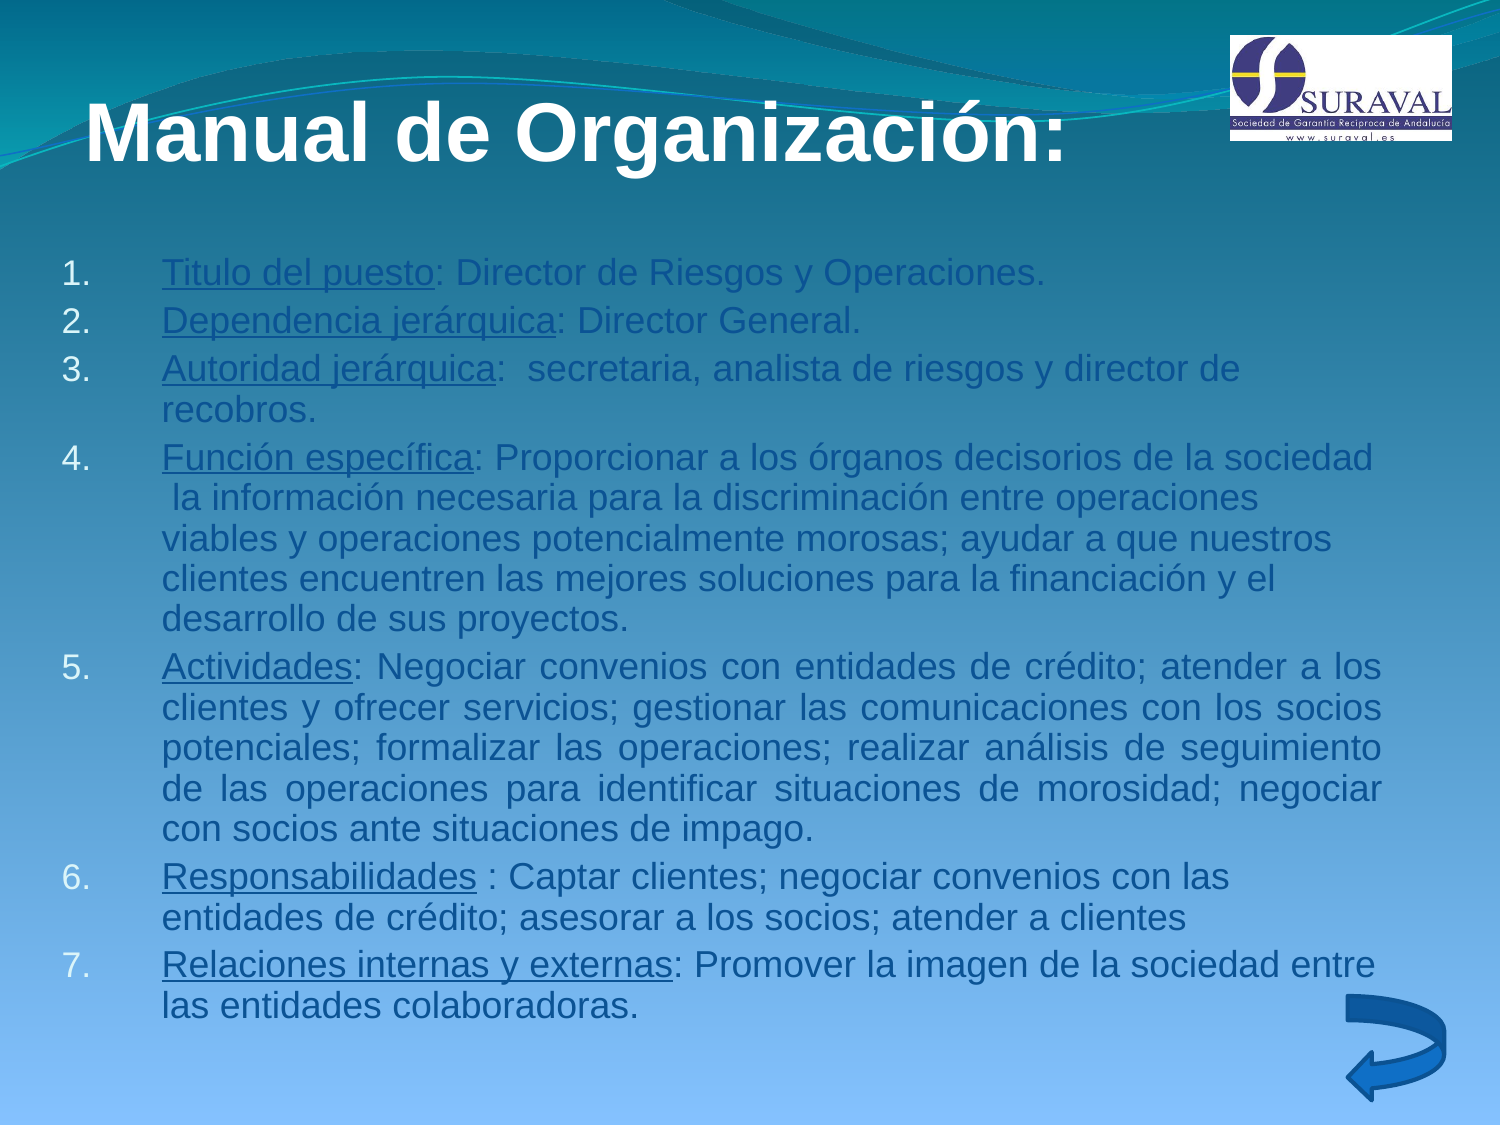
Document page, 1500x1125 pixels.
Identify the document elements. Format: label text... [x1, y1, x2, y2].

text_box 7 [1224, 70, 1301, 153]
text_box Manual de Organización: [70, 70, 1301, 186]
text_box Titulo del puesto: Director de Riesgos y Operaciones. Dependencia jerárquica: Director General. Autoridad jerárquica: secretaria, analista de riesgos y director de recobros. Función específica: Proporcionar a los órganos decisorios de la sociedad la información necesaria para la discriminación entre operaciones viables y operaciones potencialmente morosas; ayudar a que nuestros clientes encuentren las mejores soluciones para la financiación y el desarrollo de sus proyectos. Actividades: Negociar convenios con entidades de crédito; atender a los clientes y ofrecer servicios; gestionar las comunicaciones con los socios potenciales; formalizar las operaciones; realizar análisis de seguimiento de las operaciones para identificar situaciones de morosidad; negociar con socios ante situaciones de impago. Responsabilidades : Captar clientes; negociar convenios con las entidades de crédito; asesorar a los socios; atender a clientes Relaciones internas y externas: Promover la imagen de la sociedad entre las entidades colaboradoras. [46, 246, 1397, 1125]
picture [1230, 34, 1452, 141]
text_box [1345, 993, 1447, 1103]
